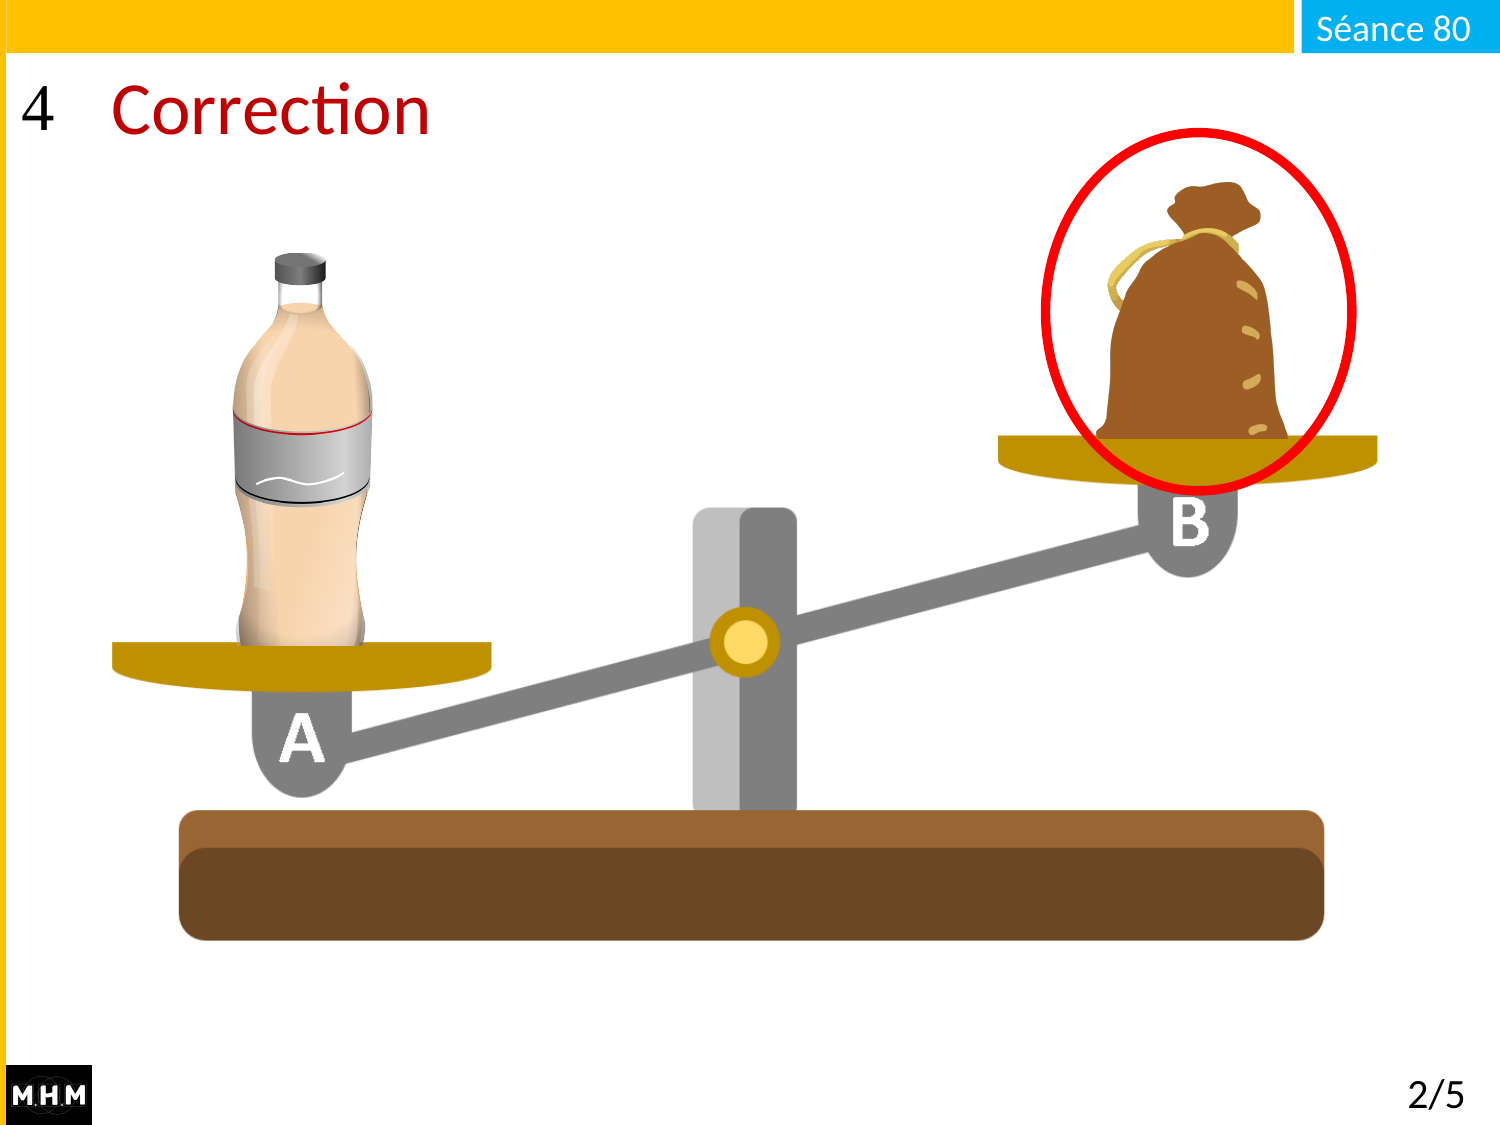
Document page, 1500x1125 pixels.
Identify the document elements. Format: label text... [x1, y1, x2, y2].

text_box [1044, 252, 1053, 371]
text_box [1343, 248, 1353, 376]
text_box [1091, 131, 1306, 182]
list 2/5 [1373, 1064, 1500, 1125]
picture [109, 182, 1391, 949]
picture [6, 1065, 92, 1125]
title Correction [96, 60, 1391, 160]
